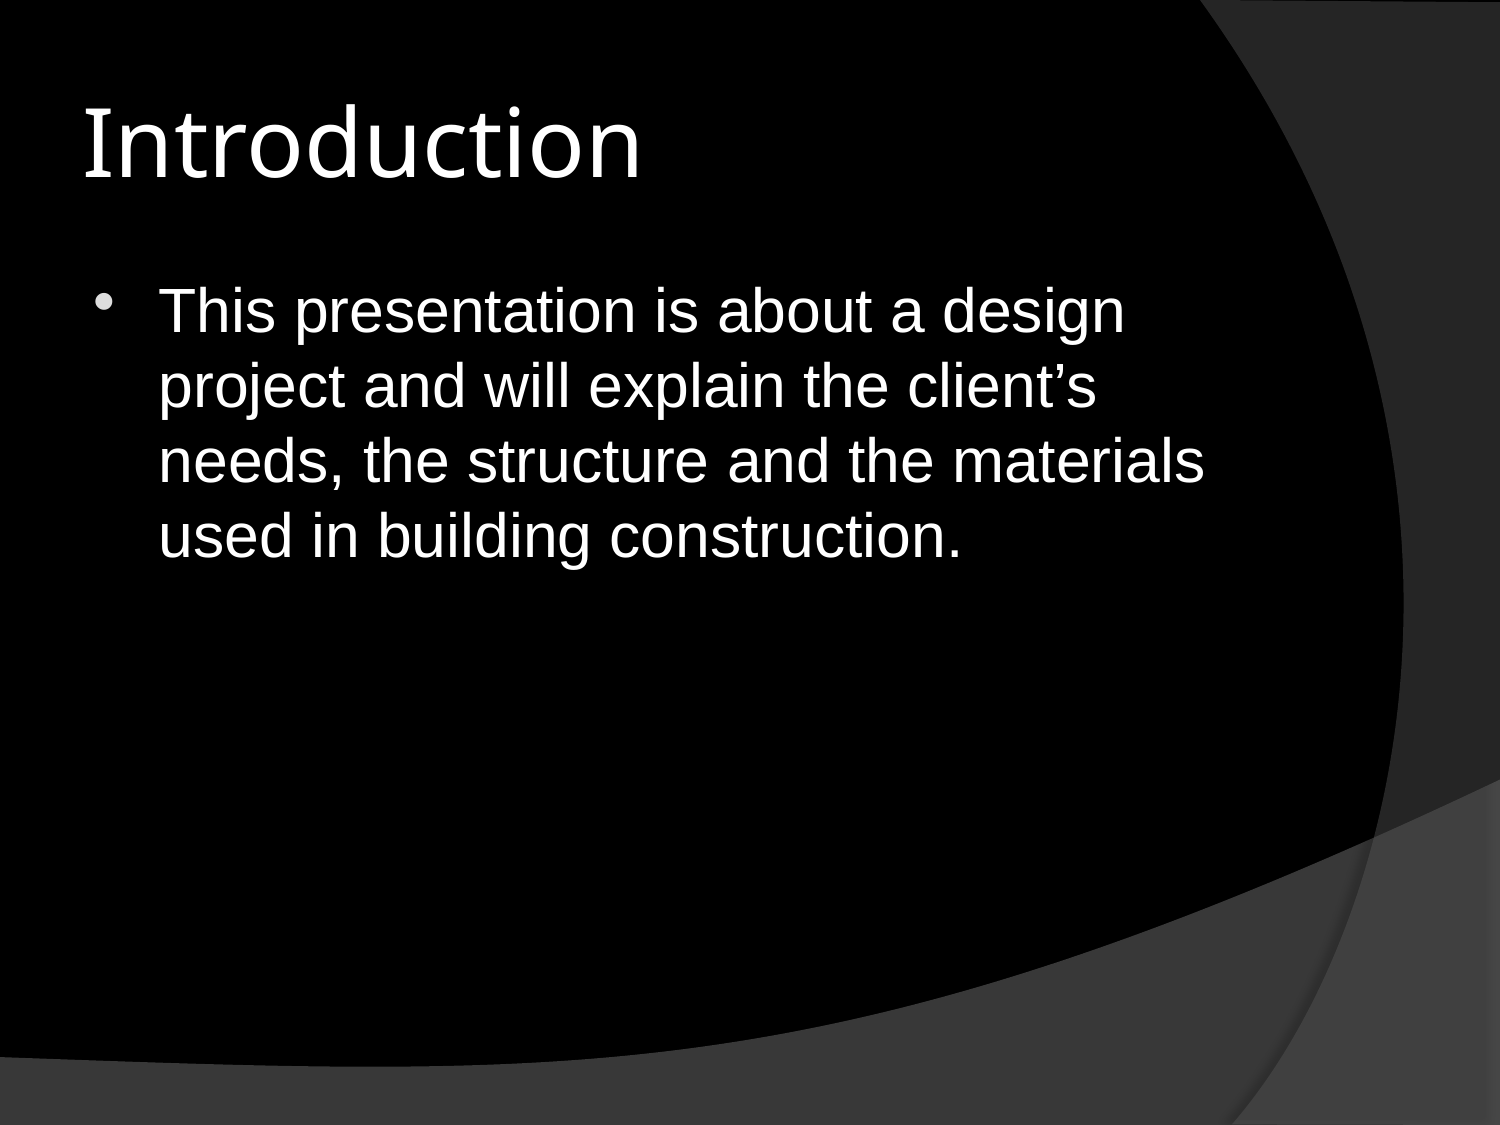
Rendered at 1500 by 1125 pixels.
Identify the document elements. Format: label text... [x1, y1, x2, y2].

title Introduction [75, 45, 1300, 233]
list This presentation is about a design project and will explain the client’s needs, the structure and the materials used in building construction. [75, 262, 1300, 1005]
